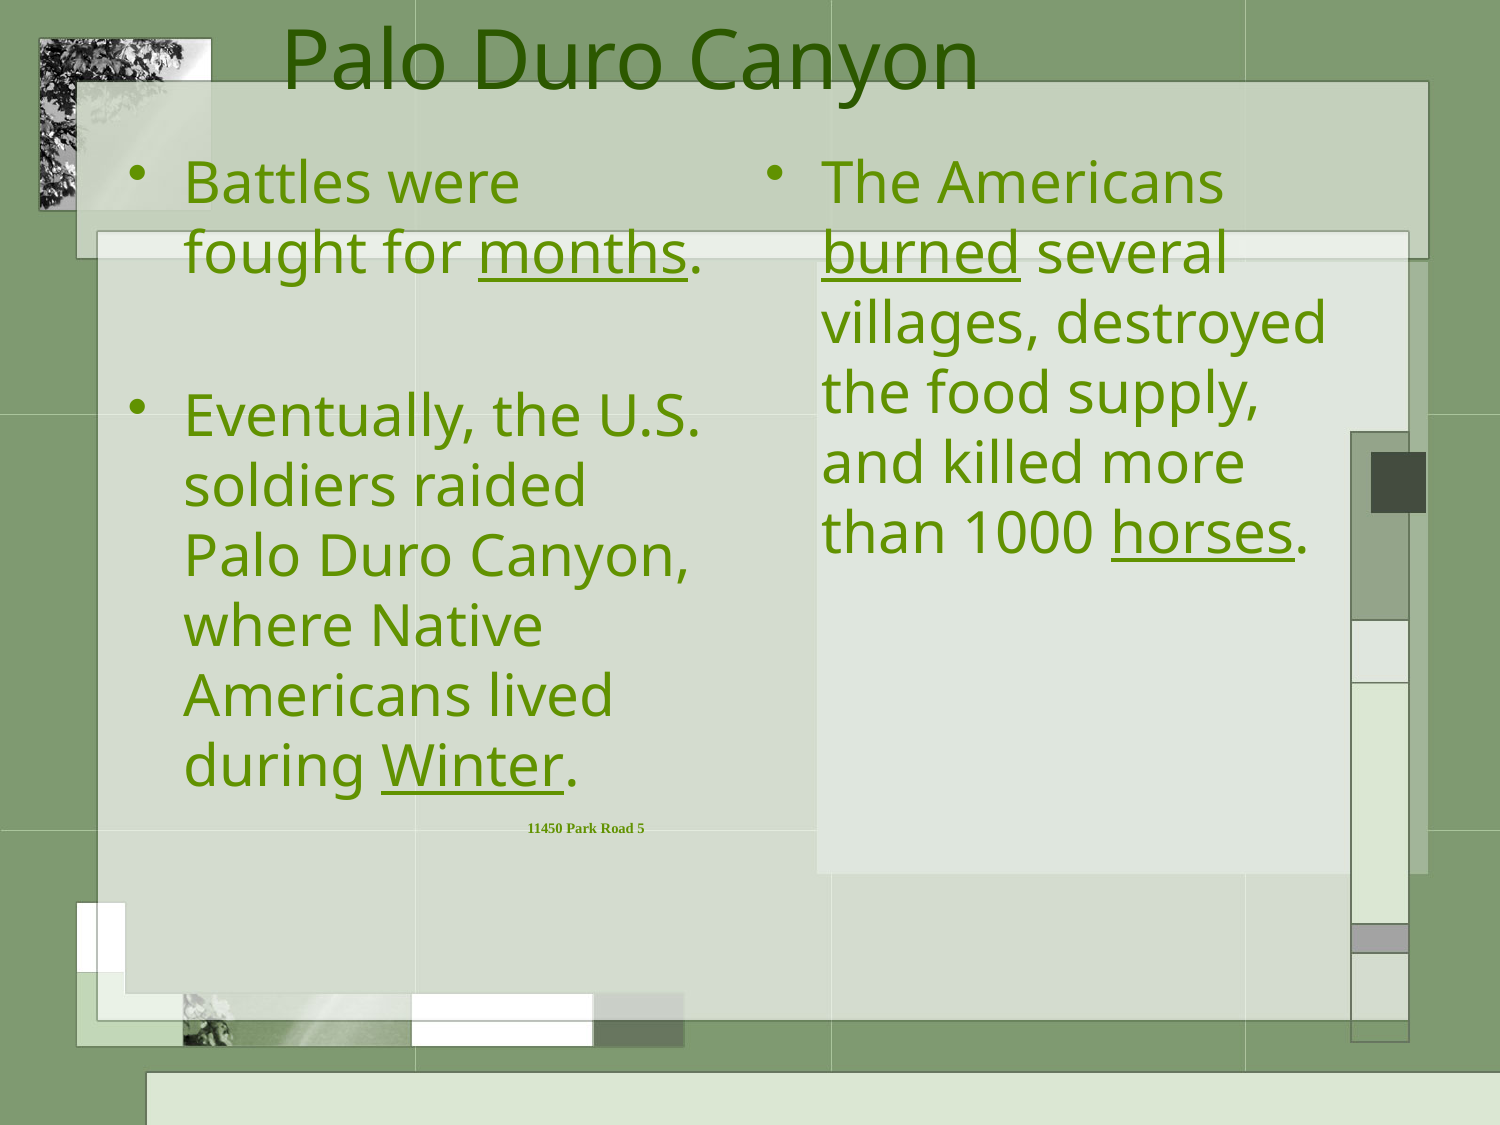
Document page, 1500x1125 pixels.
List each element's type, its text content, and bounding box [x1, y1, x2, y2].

list Battles were fought for months. Eventually, the U.S. soldiers raided Palo Duro Canyon, where Native Americans lived during Winter. [112, 137, 725, 1063]
picture [0, 0, 1500, 1125]
title Palo Duro Canyon [200, 0, 1500, 113]
text_box 11450 Park Road 5 [527, 201, 973, 924]
list The Americans burned several villages, destroyed the food supply, and killed more than 1000 horses. [750, 137, 1375, 1063]
